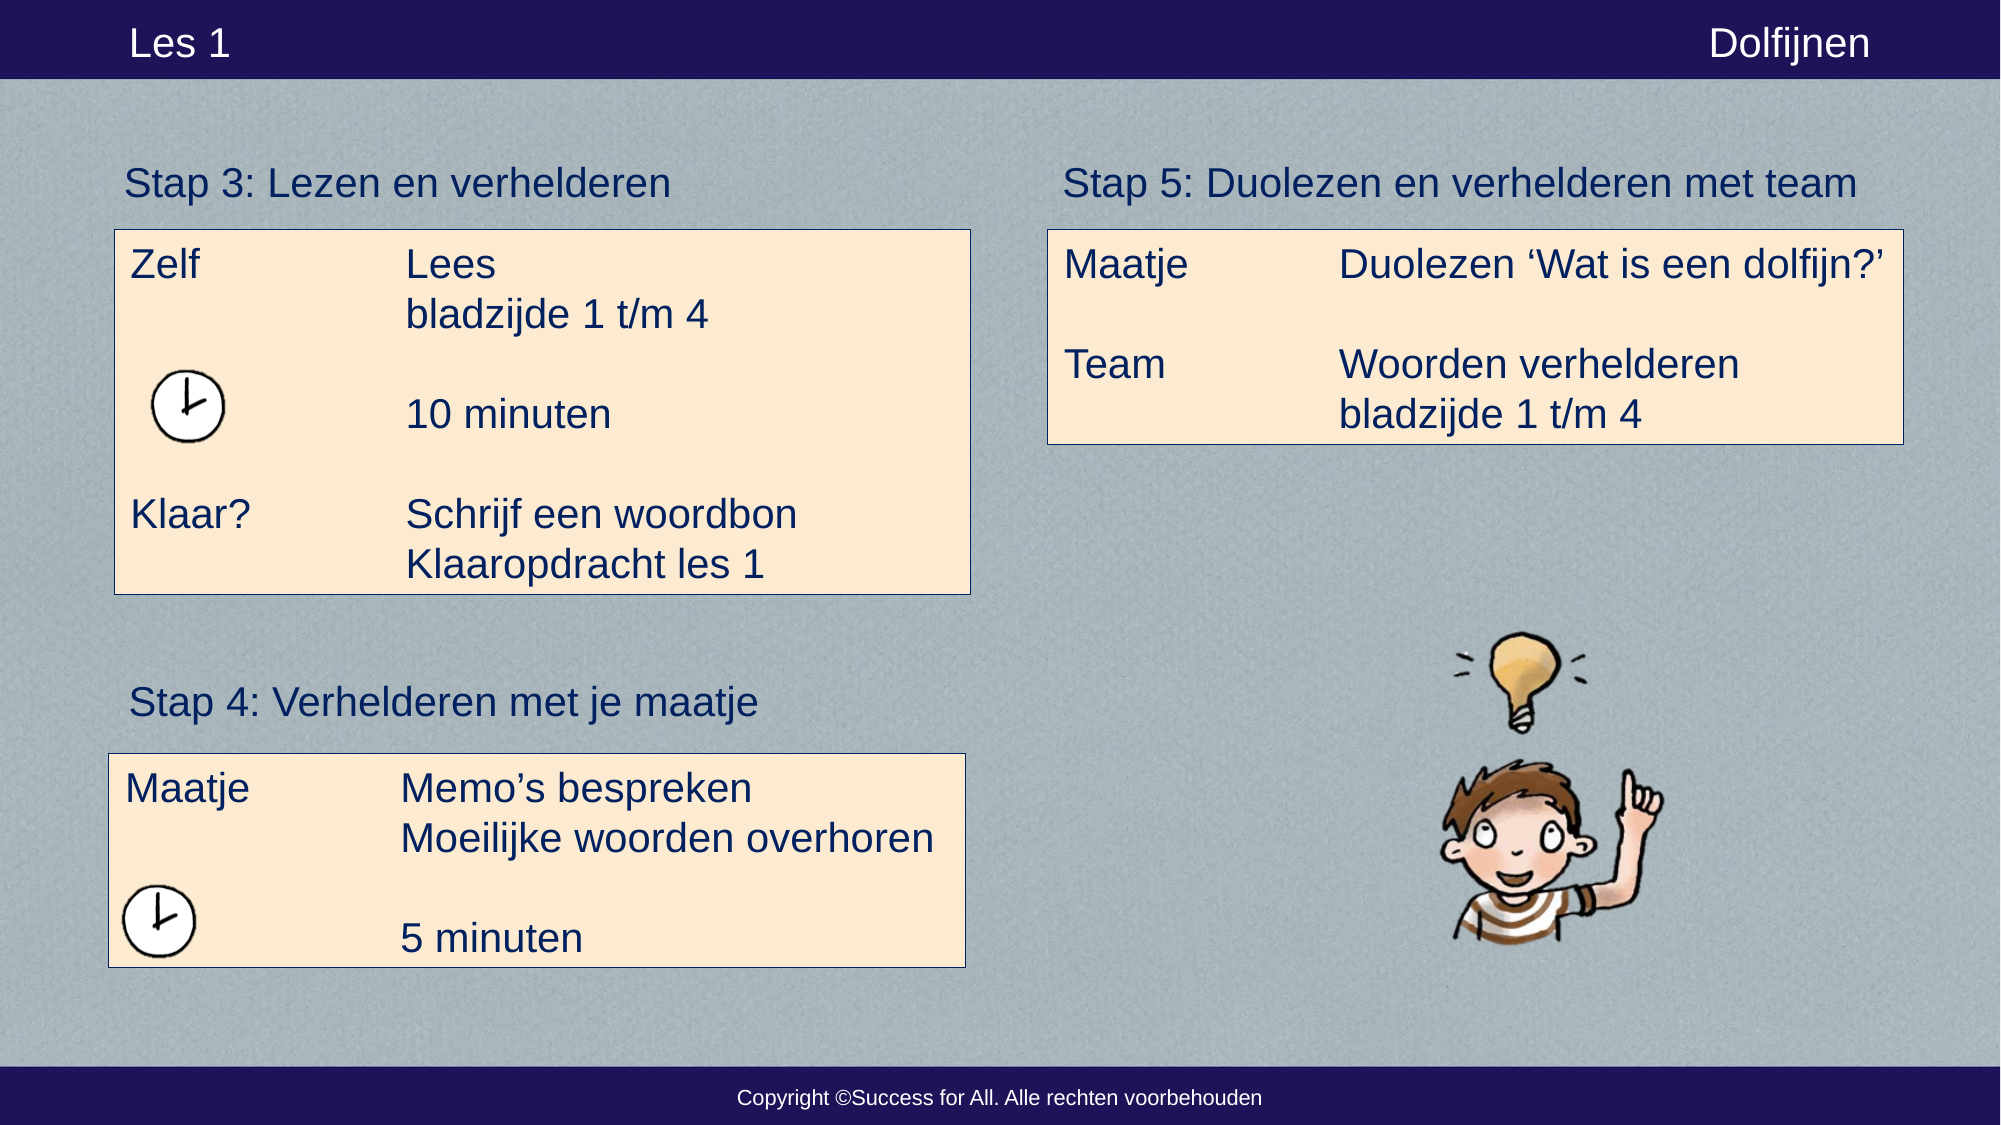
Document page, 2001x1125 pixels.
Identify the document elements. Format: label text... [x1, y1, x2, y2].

text_box Stap 3: Lezen en verhelderen [109, 148, 902, 214]
text_box Stap 5: Duolezen en verhelderen met team [1047, 148, 1886, 214]
text_box Dolfijnen [999, 8, 1886, 73]
text_box Les 1 [114, 8, 354, 73]
text_box Copyright ©Success for All. Alle rechten voorbehouden [0, 1076, 2000, 1125]
picture [0, 0, 2001, 1125]
text_box Maatje Duolezen ‘Wat is een dolfijn?’ Team Woorden verhelderen bladzijde 1 t/m 4 [1047, 229, 1904, 445]
text_box Stap 4: Verhelderen met je maatje [79, 667, 966, 733]
text_box Zelf Lees bladzijde 1 t/m 4 10 minuten Klaar? Schrijf een woordbon Klaaropdracht les 1 [114, 229, 971, 595]
text_box Maatje Memo’s bespreken Moeilijke woorden overhoren 5 minuten [108, 753, 966, 968]
